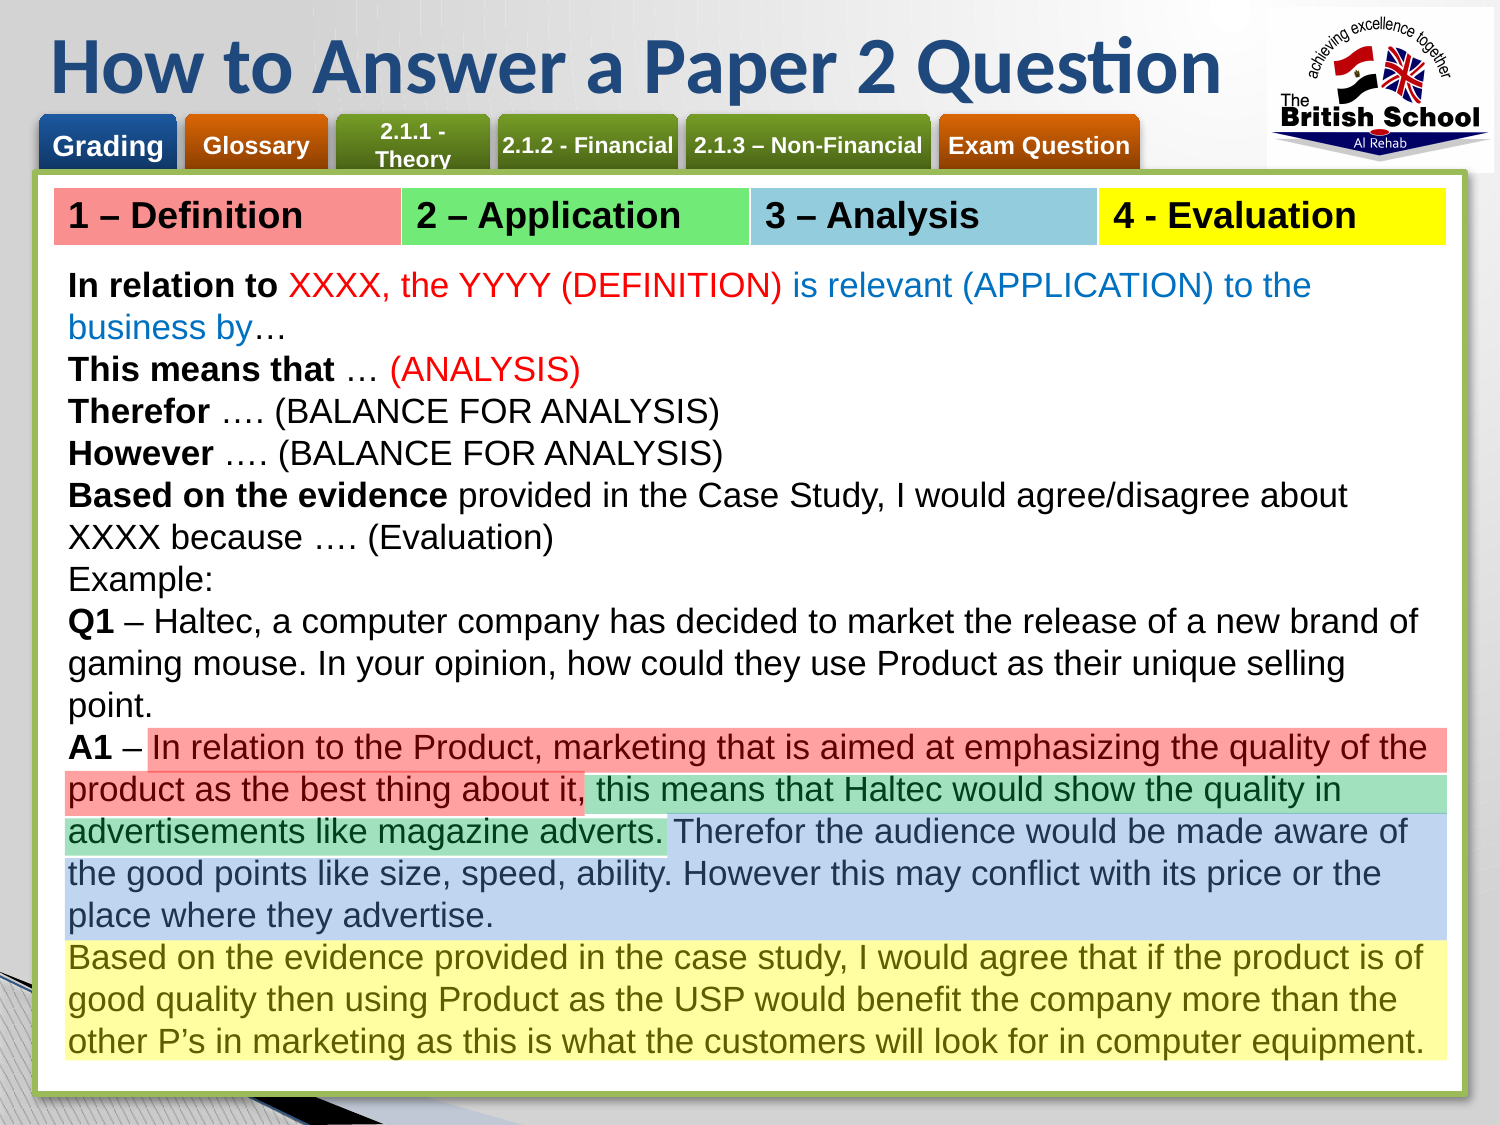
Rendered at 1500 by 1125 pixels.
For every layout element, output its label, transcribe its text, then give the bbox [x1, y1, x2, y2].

text_box In relation to XXXX, the YYYY (DEFINITION) is relevant (APPLICATION) to the business by… This means that … (ANALYSIS) Therefor …. (BALANCE FOR ANALYSIS) However …. (BALANCE FOR ANALYSIS) Based on the evidence provided in the Case Study, I would agree/disagree about XXXX because …. (Evaluation) Example: Q1 – Haltec, a computer company has decided to market the release of a new brand of gaming mouse. In your opinion, how could they use Product as their unique selling point. A1 – In relation to the Product, marketing that is aimed at emphasizing the quality of the product as the best thing about it, this means that Haltec would show the quality in advertisements like magazine adverts. Therefor the audience would be made aware of the good points like size, speed, ability. However this may conflict with its price or the place where they advertise. Based on the evidence provided in the case study, I would agree that if the product is of good quality then using Product as the USP would benefit the company more than the other P’s in marketing as this is what the customers will look for in computer equipment. [53, 255, 1447, 1068]
text_box [64, 940, 1447, 1061]
text_box e [551, 0, 603, 5]
text_box [147, 727, 1447, 773]
title How to Answer a Paper 2 Question [35, 0, 1247, 122]
picture [1267, 7, 1495, 173]
table_header 1 – Definition [54, 188, 401, 245]
text_box [667, 812, 1447, 858]
table_header 3 – Analysis [751, 188, 1097, 245]
picture [281, 1114, 303, 1125]
text_box [584, 775, 1447, 814]
table_header 2 – Application [402, 188, 749, 245]
text_box [64, 818, 667, 856]
table_header 4 - Evaluation [1099, 188, 1446, 245]
text_box [64, 770, 585, 816]
text_box [64, 858, 1447, 940]
